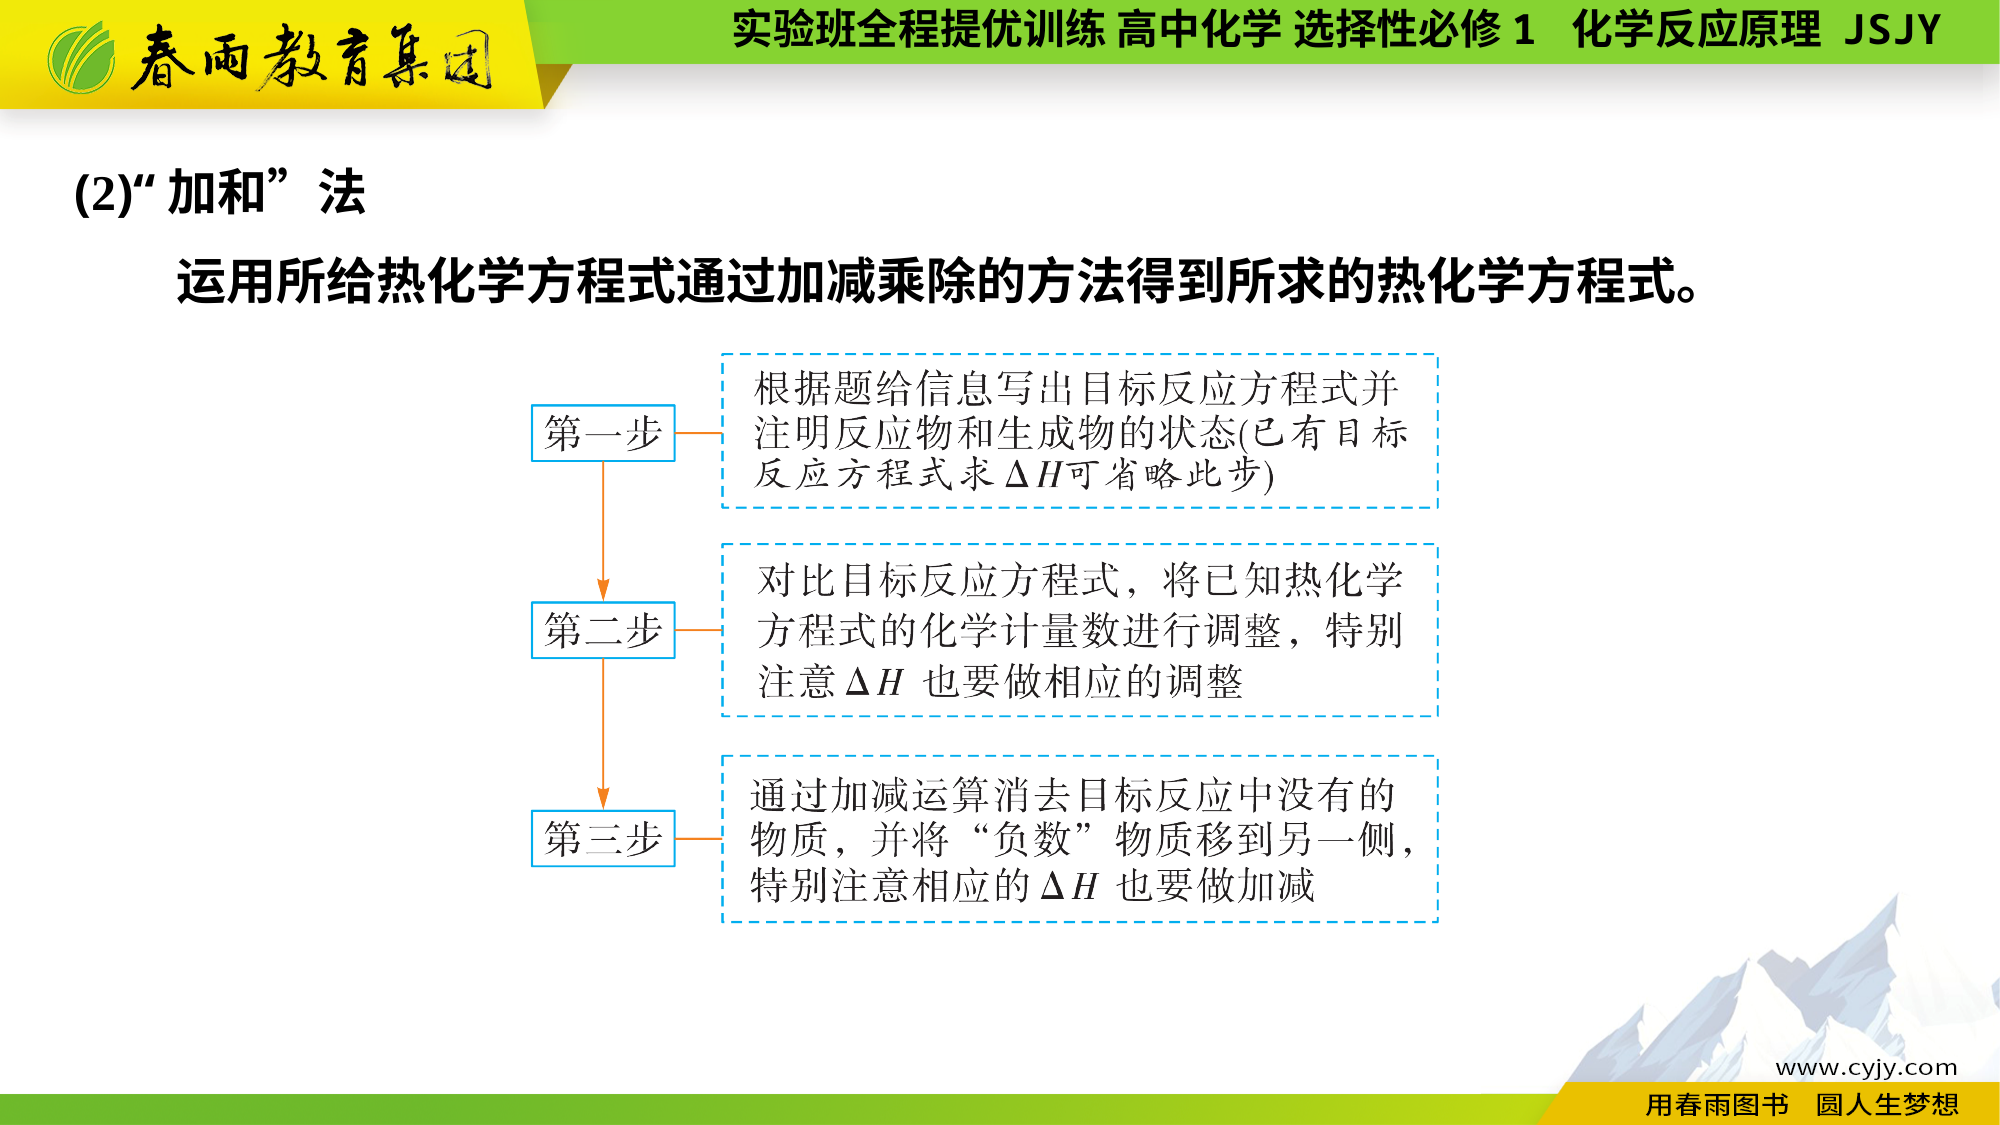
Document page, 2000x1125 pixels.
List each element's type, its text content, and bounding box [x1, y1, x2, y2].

picture [0, 0, 2000, 1125]
list (2)“加和”法 运用所给热化学方程式通过加减乘除的方法得到所求的热化学方程式。 [59, 122, 1944, 320]
